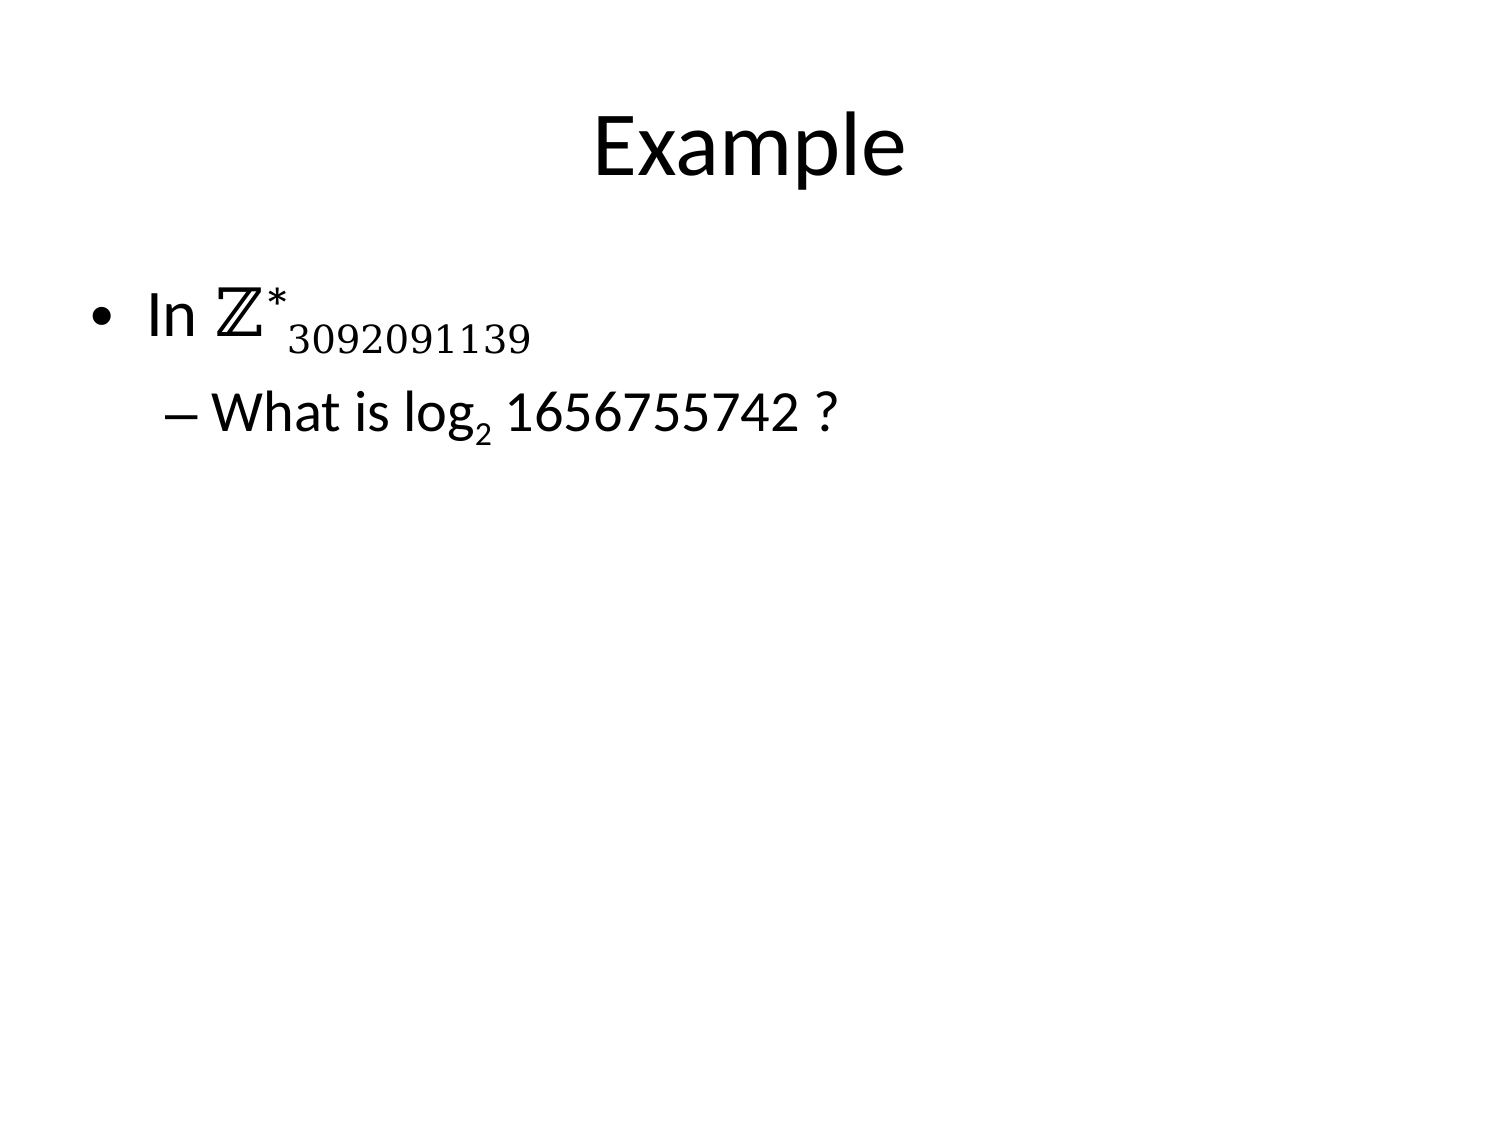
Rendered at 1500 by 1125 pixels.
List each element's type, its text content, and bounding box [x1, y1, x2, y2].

list In ℤ*3092091139 What is log2 1656755742 ? [75, 262, 1425, 1005]
title Example [75, 45, 1425, 233]
